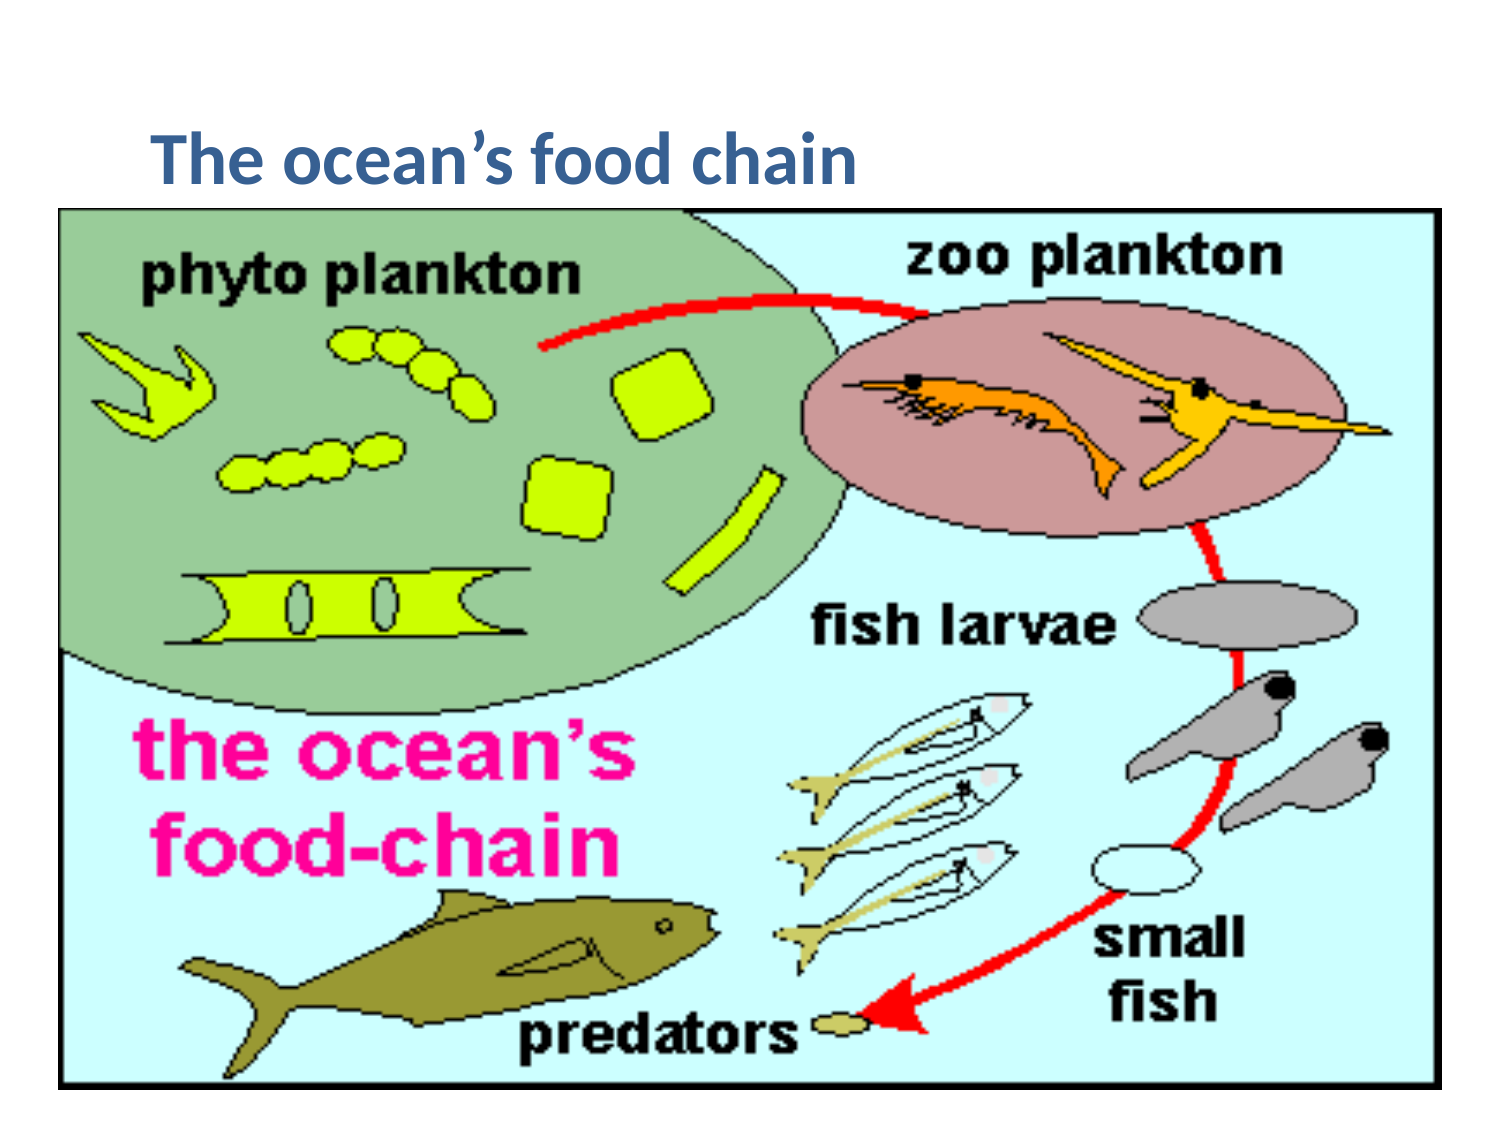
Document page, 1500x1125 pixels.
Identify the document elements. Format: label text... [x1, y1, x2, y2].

text_box The ocean’s food chain [135, 101, 987, 206]
picture [58, 207, 1442, 1090]
